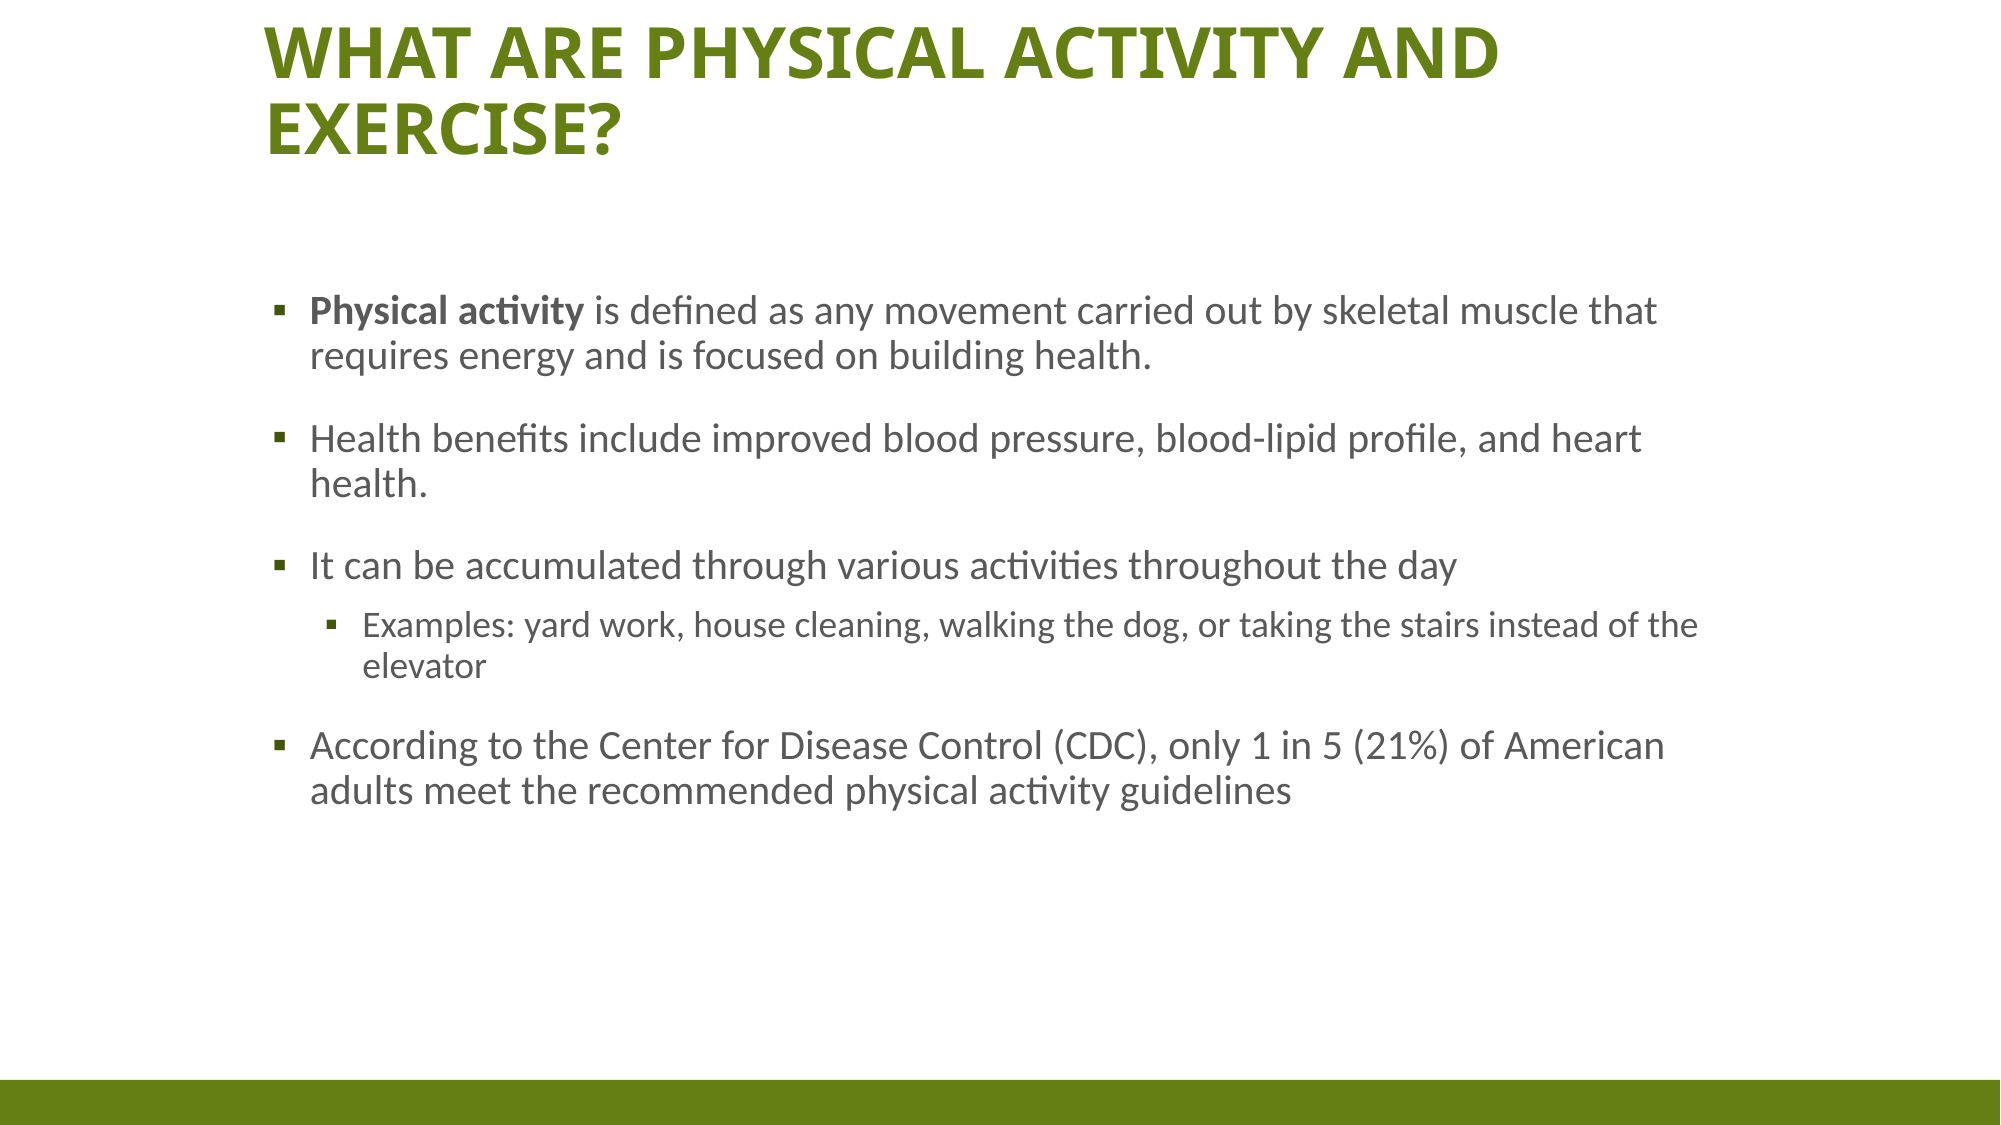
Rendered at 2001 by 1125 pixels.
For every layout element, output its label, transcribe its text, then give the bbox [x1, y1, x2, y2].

list Physical activity is defined as any movement carried out by skeletal muscle that requires energy and is focused on building health. Health benefits include improved blood pressure, blood-lipid profile, and heart health. It can be accumulated through various activities throughout the day Examples: yard work, house cleaning, walking the dog, or taking the stairs instead of the elevator According to the Center for Disease Control (CDC), only 1 in 5 (21%) of American adults meet the recommended physical activity guidelines [249, 281, 1750, 1013]
title What are Physical Activity and Exercise? [249, 75, 1750, 263]
